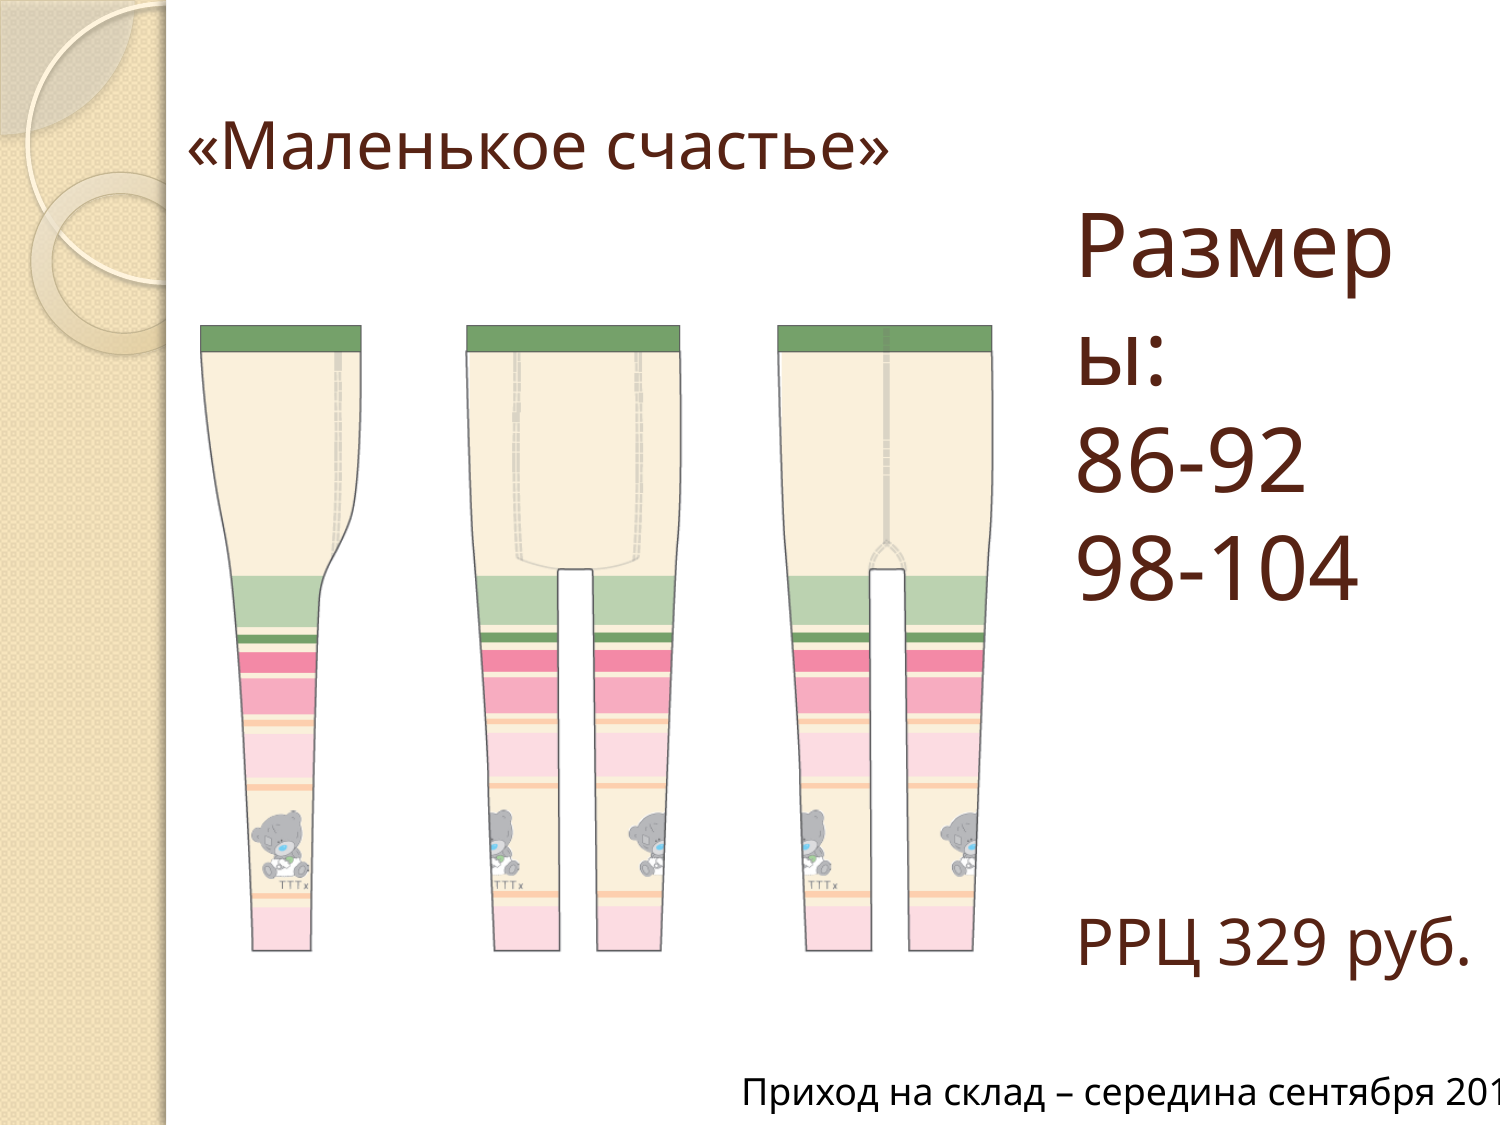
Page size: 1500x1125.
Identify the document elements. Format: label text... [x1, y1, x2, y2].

text_box Приход на склад – середина сентября 2013 [726, 1060, 1500, 1121]
text_box Размеры: 86-92 98-104 [1060, 160, 1471, 646]
text_box РРЦ 329 руб. [1066, 893, 1492, 987]
title «Маленькое счастье» [171, 66, 1483, 219]
picture [175, 300, 1060, 988]
